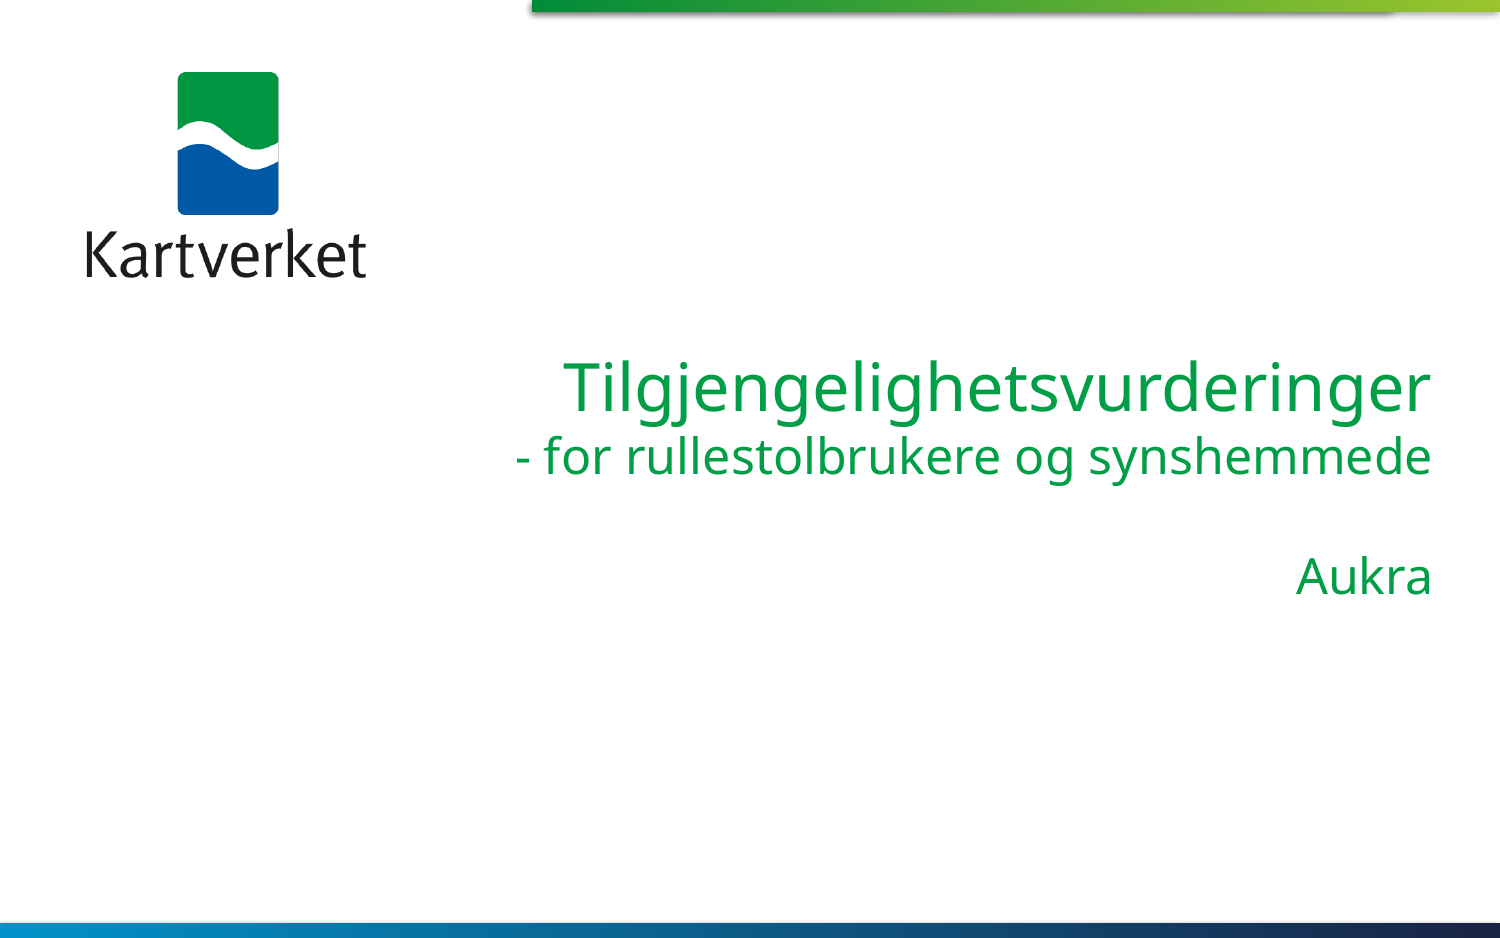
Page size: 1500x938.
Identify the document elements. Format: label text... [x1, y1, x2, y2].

text_box Tilgjengelighetsvurderinger - for rullestolbrukere og synshemmede Aukra [66, 337, 1449, 613]
